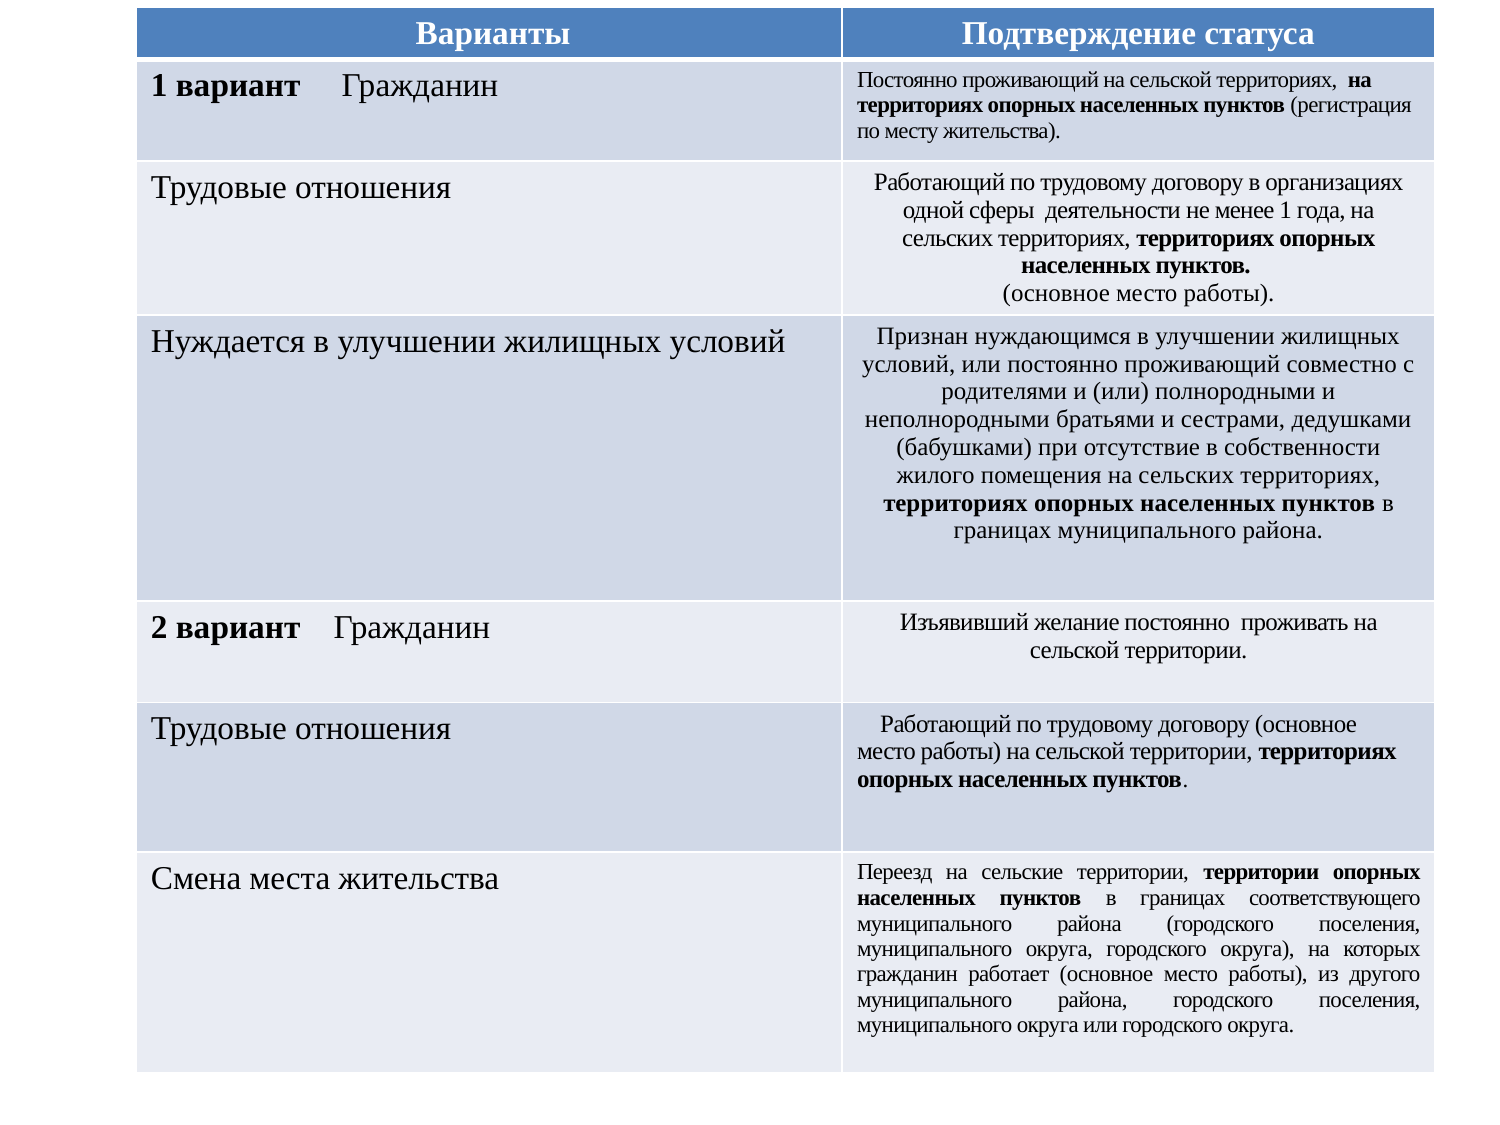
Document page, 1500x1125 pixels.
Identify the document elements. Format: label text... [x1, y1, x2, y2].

table_cell Переезд на сельские территории, территории опорных населенных пунктов в границах соответствующего муниципального района (городского поселения, муниципального округа, городского округа), на которых гражданин работает (основное место работы), из другого муниципального района, городского поселения, муниципального округа или городского округа. [843, 853, 1434, 1072]
table_cell Трудовые отношения [137, 703, 841, 851]
table_cell Работающий по трудовому договору в организациях одной сферы деятельности не менее 1 года, на сельских территориях, территориях опорных населенных пунктов. (основное место работы). [843, 162, 1434, 314]
table_cell Работающий по трудовому договору (основное место работы) на сельской территории, территориях опорных населенных пунктов. [843, 703, 1434, 851]
table_cell Постоянно проживающий на сельской территориях, на территориях опорных населенных пунктов (регистрация по месту жительства). [843, 62, 1434, 160]
table_header Подтверждение статуса [843, 8, 1434, 57]
table_cell Нуждается в улучшении жилищных условий [137, 316, 841, 600]
table_cell Изъявивший желание постоянно проживать на сельской территории. [843, 602, 1434, 702]
table_cell Смена места жительства [137, 853, 841, 1072]
table_cell Признан нуждающимся в улучшении жилищных условий, или постоянно проживающий совместно с родителями и (или) полнородными и неполнородными братьями и сестрами, дедушками (бабушками) при отсутствие в собственности жилого помещения на сельских территориях, территориях опорных населенных пунктов в границах муниципального района. [843, 316, 1434, 600]
table_cell 2 вариант Гражданин [137, 602, 841, 702]
table_cell Трудовые отношения [137, 162, 841, 314]
table_header Варианты [137, 8, 841, 57]
table_cell 1 вариант Гражданин [137, 62, 841, 160]
